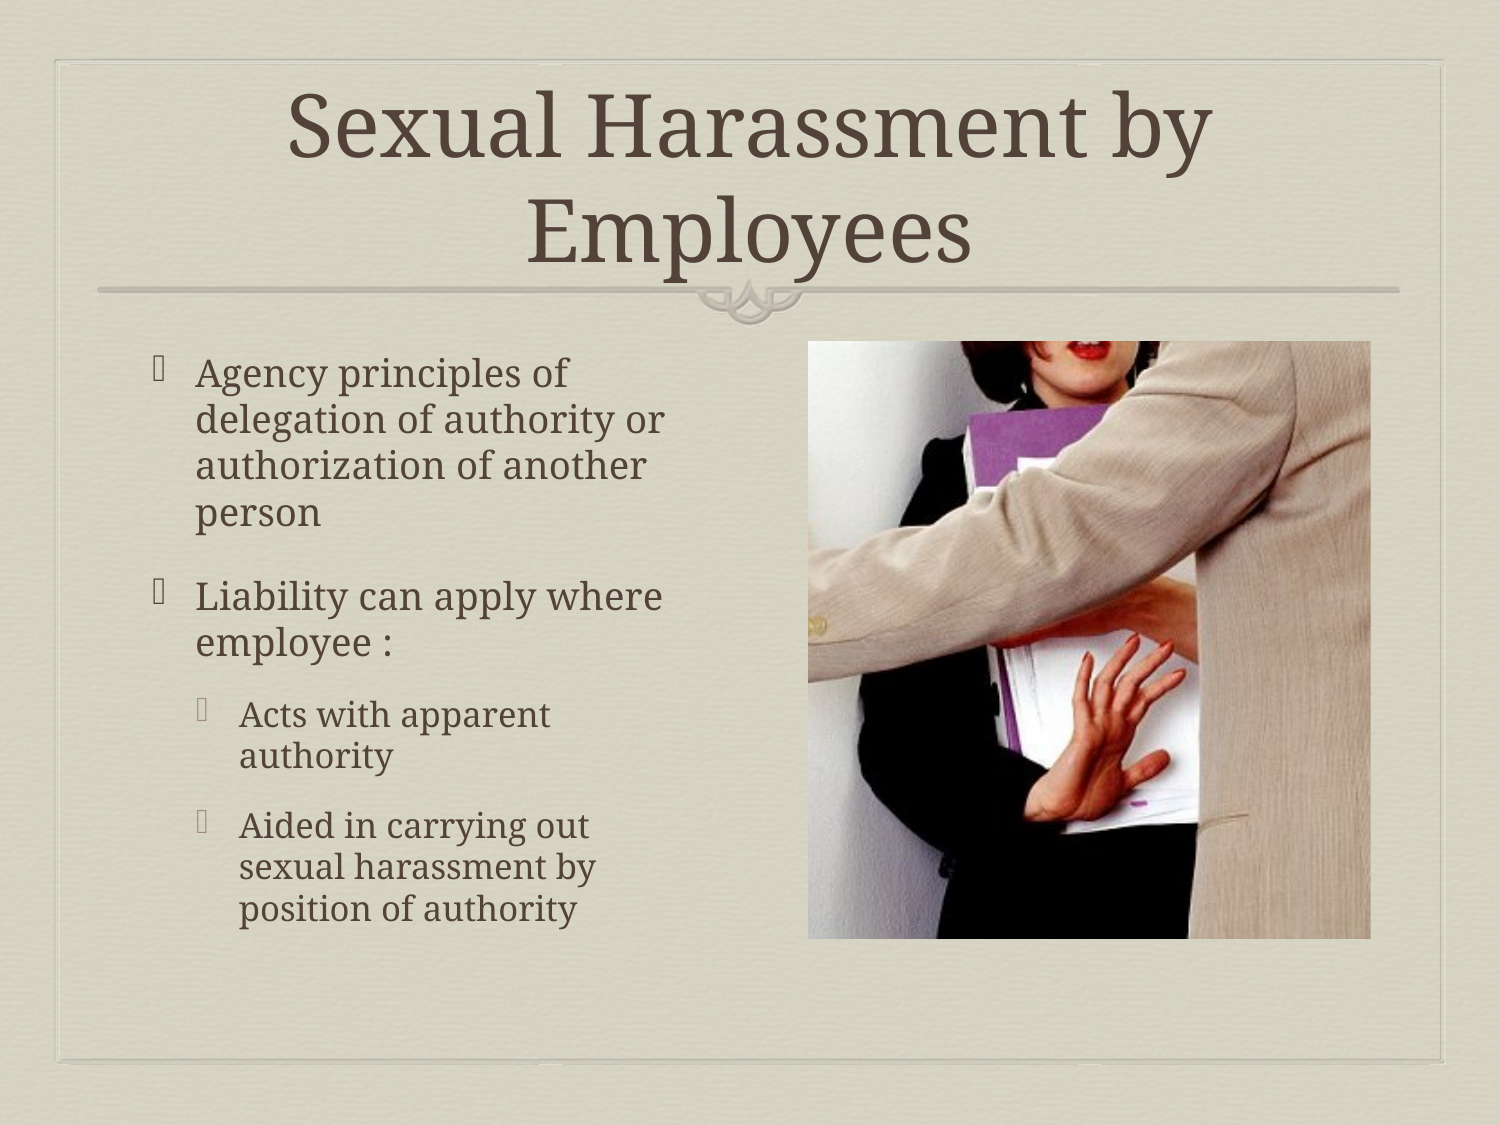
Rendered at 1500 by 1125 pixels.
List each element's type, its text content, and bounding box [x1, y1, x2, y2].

list Agency principles of delegation of authority or authorization of another person Liability can apply where employee : Acts with apparent authority Aided in carrying out sexual harassment by position of authority [137, 341, 700, 939]
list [807, 341, 1372, 940]
title Sexual Harassment by Employees [131, 62, 1369, 288]
picture [0, 0, 1500, 1125]
